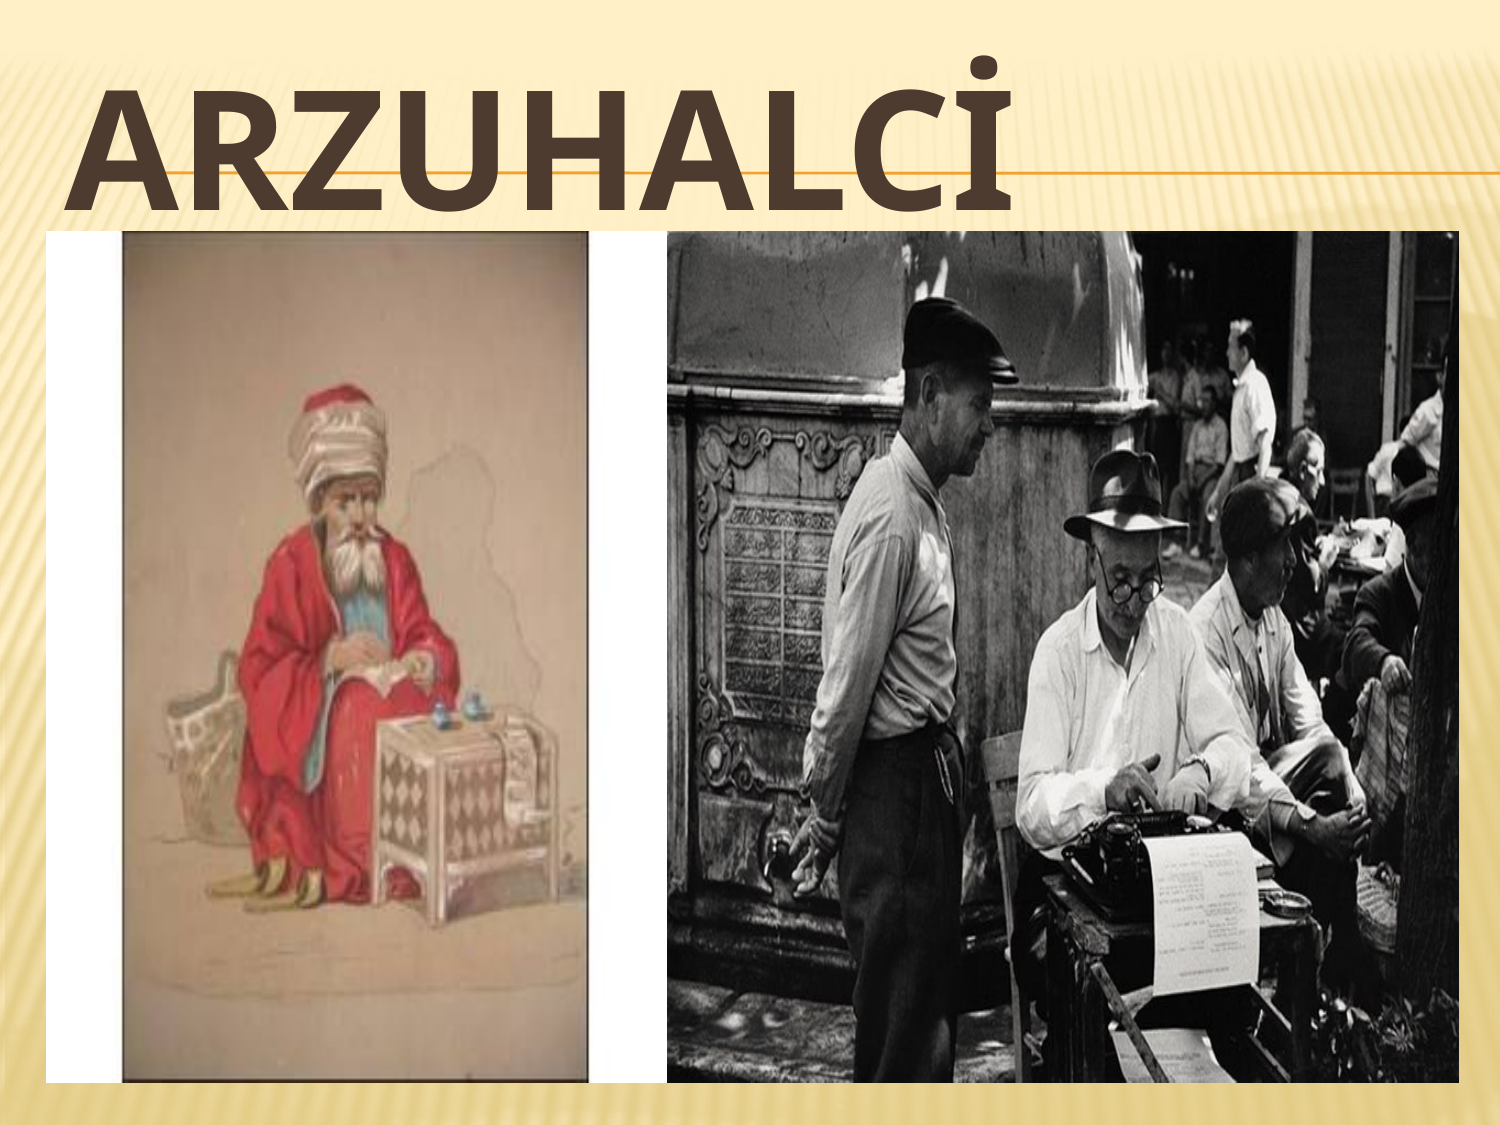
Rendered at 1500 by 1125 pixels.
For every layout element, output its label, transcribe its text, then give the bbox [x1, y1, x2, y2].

picture [46, 231, 1459, 1083]
title ARZUHALCİ [50, 75, 1475, 213]
